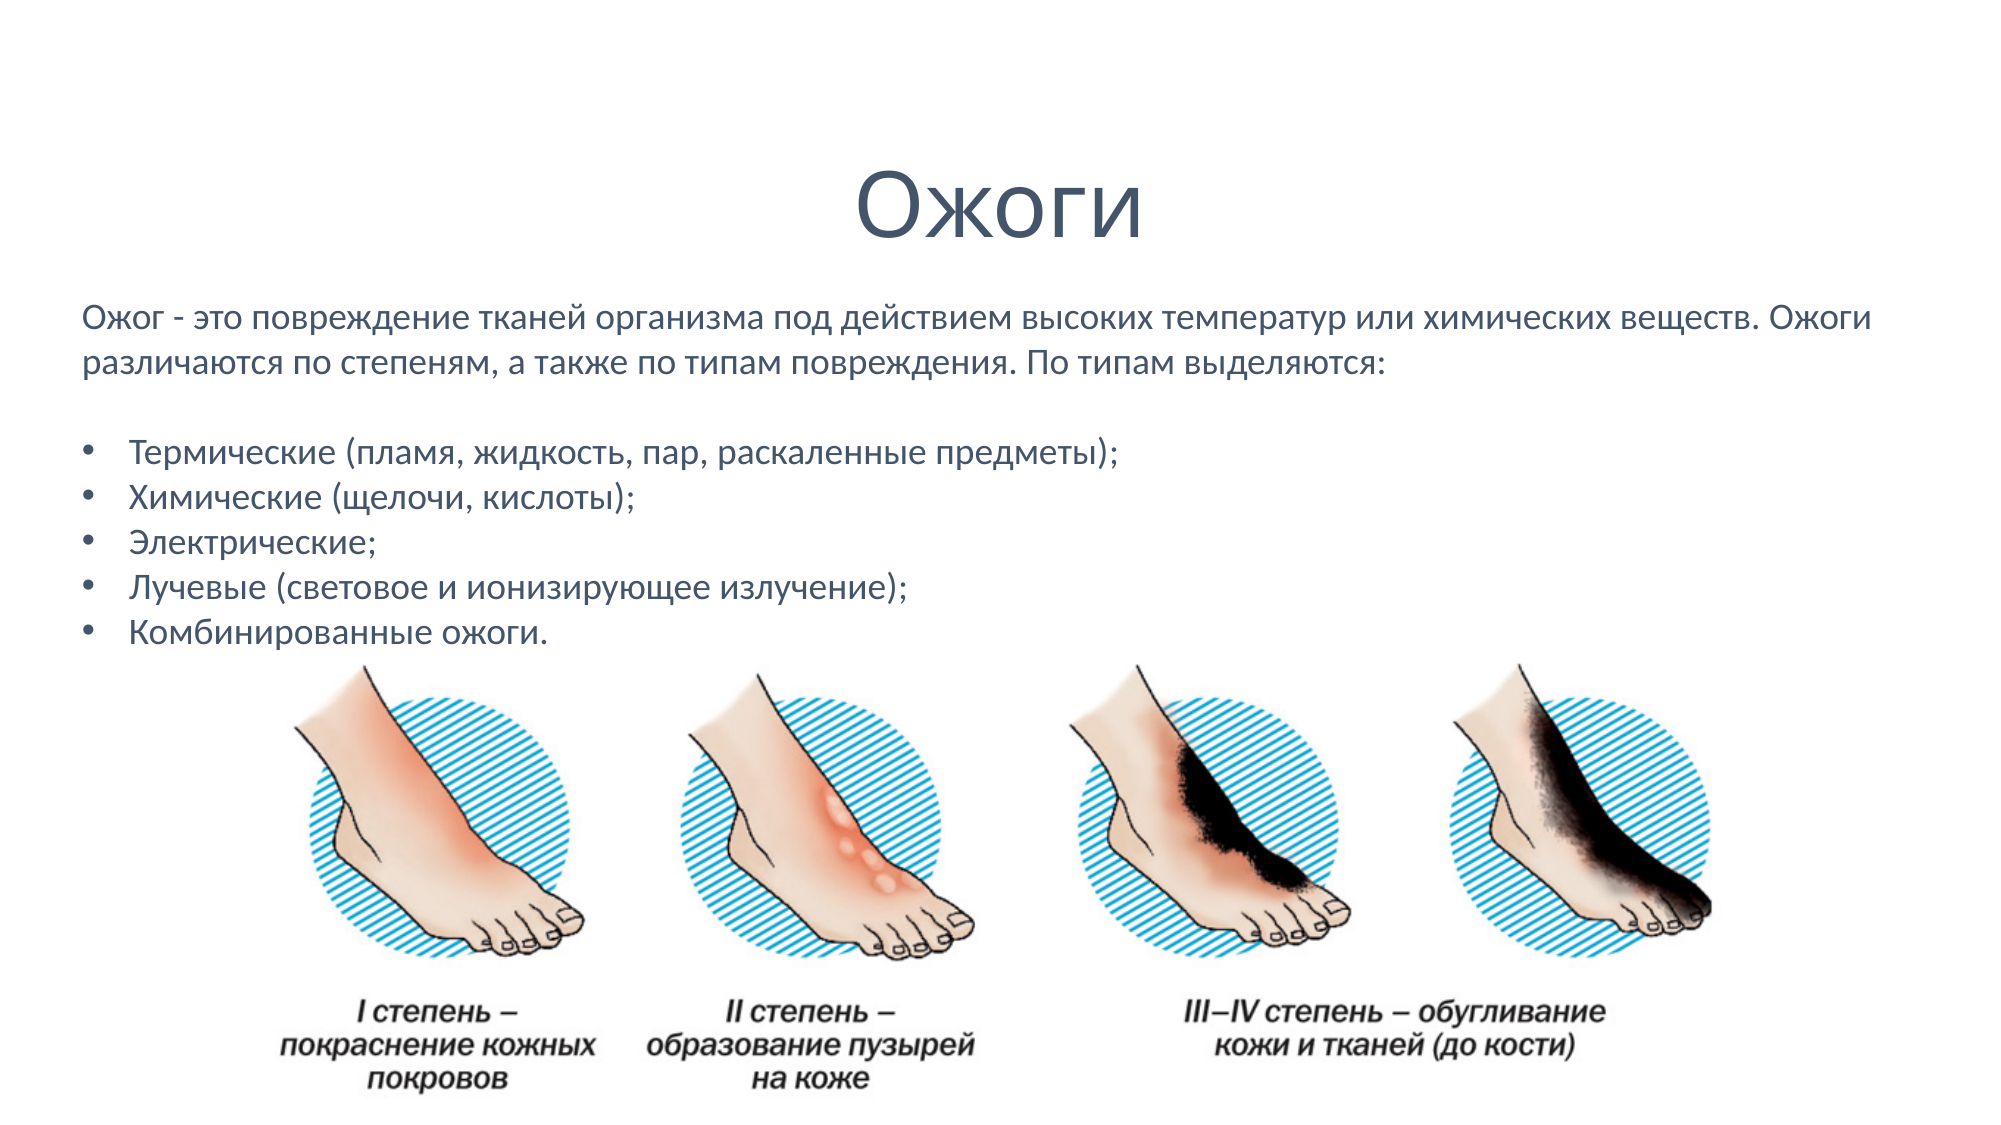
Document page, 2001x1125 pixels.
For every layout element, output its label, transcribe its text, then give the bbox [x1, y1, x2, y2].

picture [275, 663, 1725, 1107]
text_box Ожоги [438, 131, 1562, 284]
text_box Ожог - это повреждение тканей организма под действием высоких температур или химических веществ. Ожоги различаются по степеням, а также по типам повреждения. По типам выделяются: Термические (пламя, жидкость, пар, раскаленные предметы); Химические (щелочи, кислоты); Электрические; Лучевые (световое и ионизирующее излучение); Комбинированные ожоги. [67, 284, 1933, 660]
